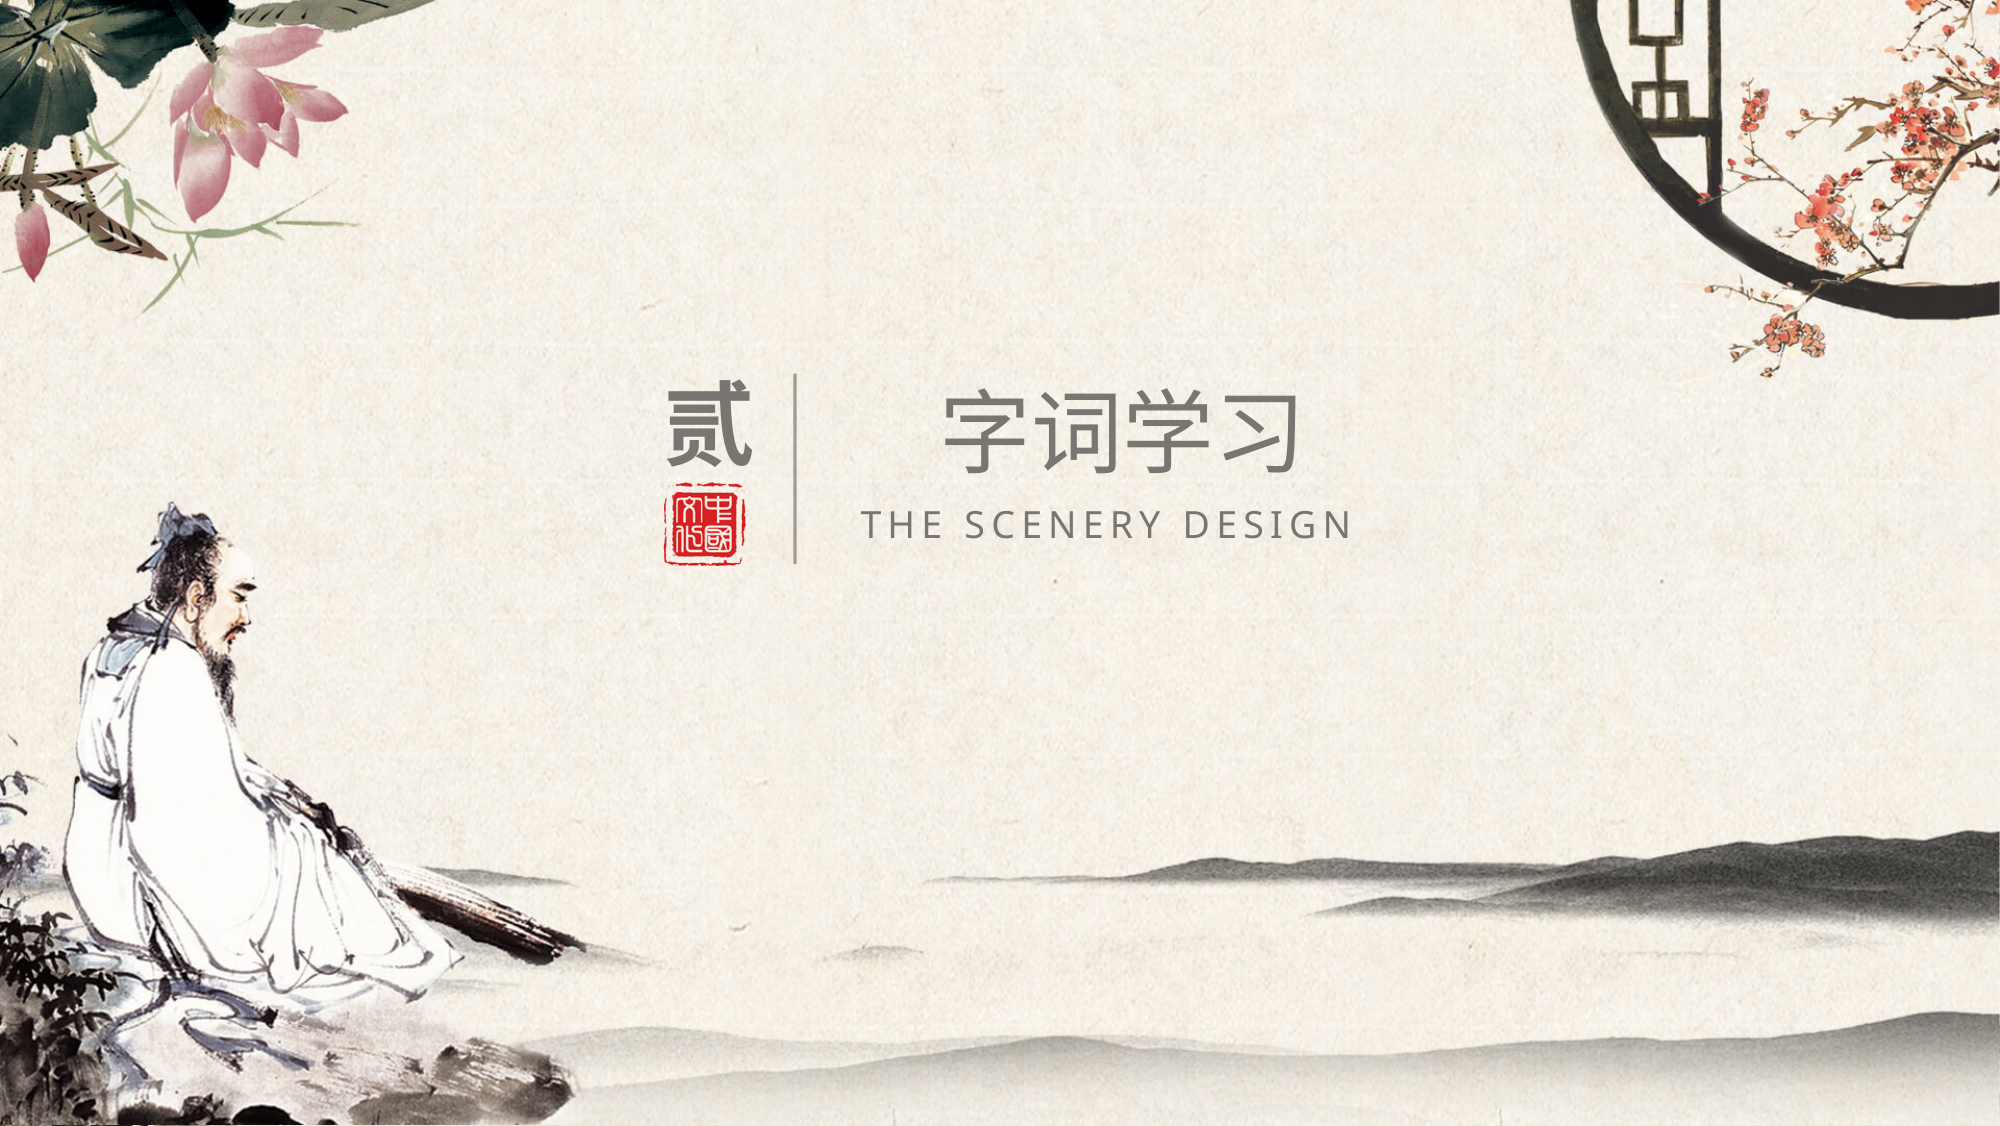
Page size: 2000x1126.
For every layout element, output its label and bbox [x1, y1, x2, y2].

picture [0, 0, 2000, 1126]
text_box [832, 367, 1380, 555]
